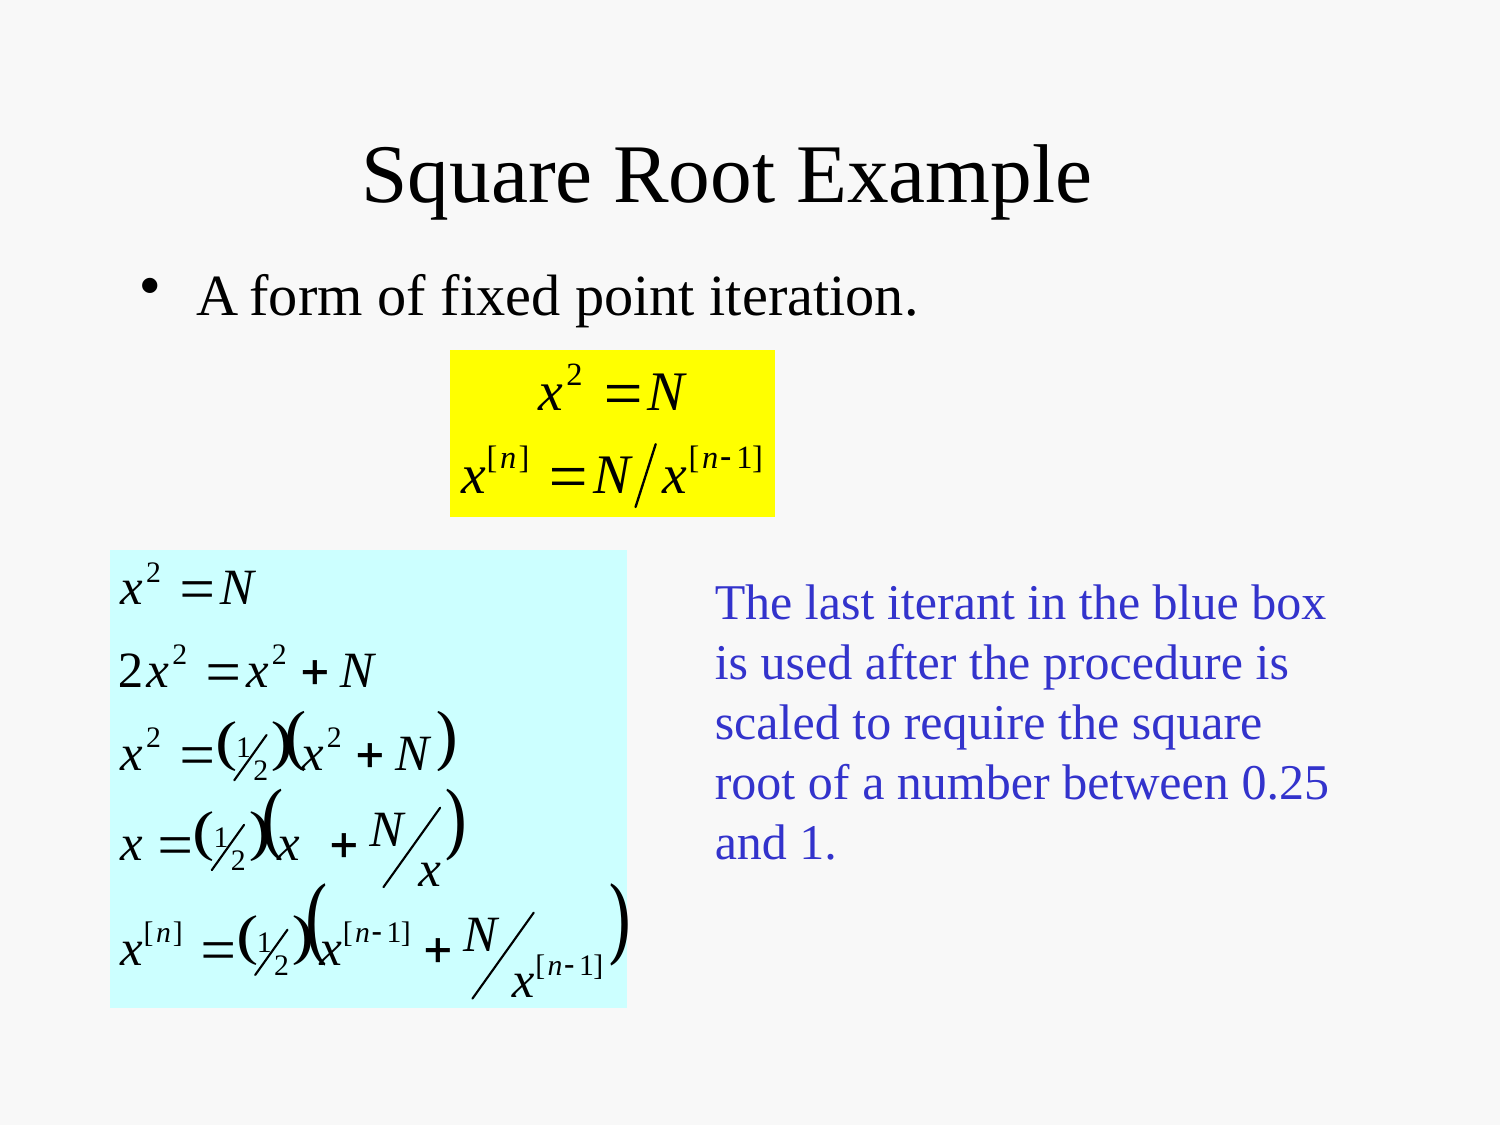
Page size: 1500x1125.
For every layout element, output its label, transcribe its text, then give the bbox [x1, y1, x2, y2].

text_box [109, 549, 628, 1008]
list A form of fixed point iteration. [124, 249, 1401, 363]
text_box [449, 349, 776, 518]
text_box The last iterant in the blue box is used after the procedure is scaled to require the square root of a number between 0.25 and 1. [699, 562, 1350, 878]
title Square Root Example [99, 74, 1376, 263]
